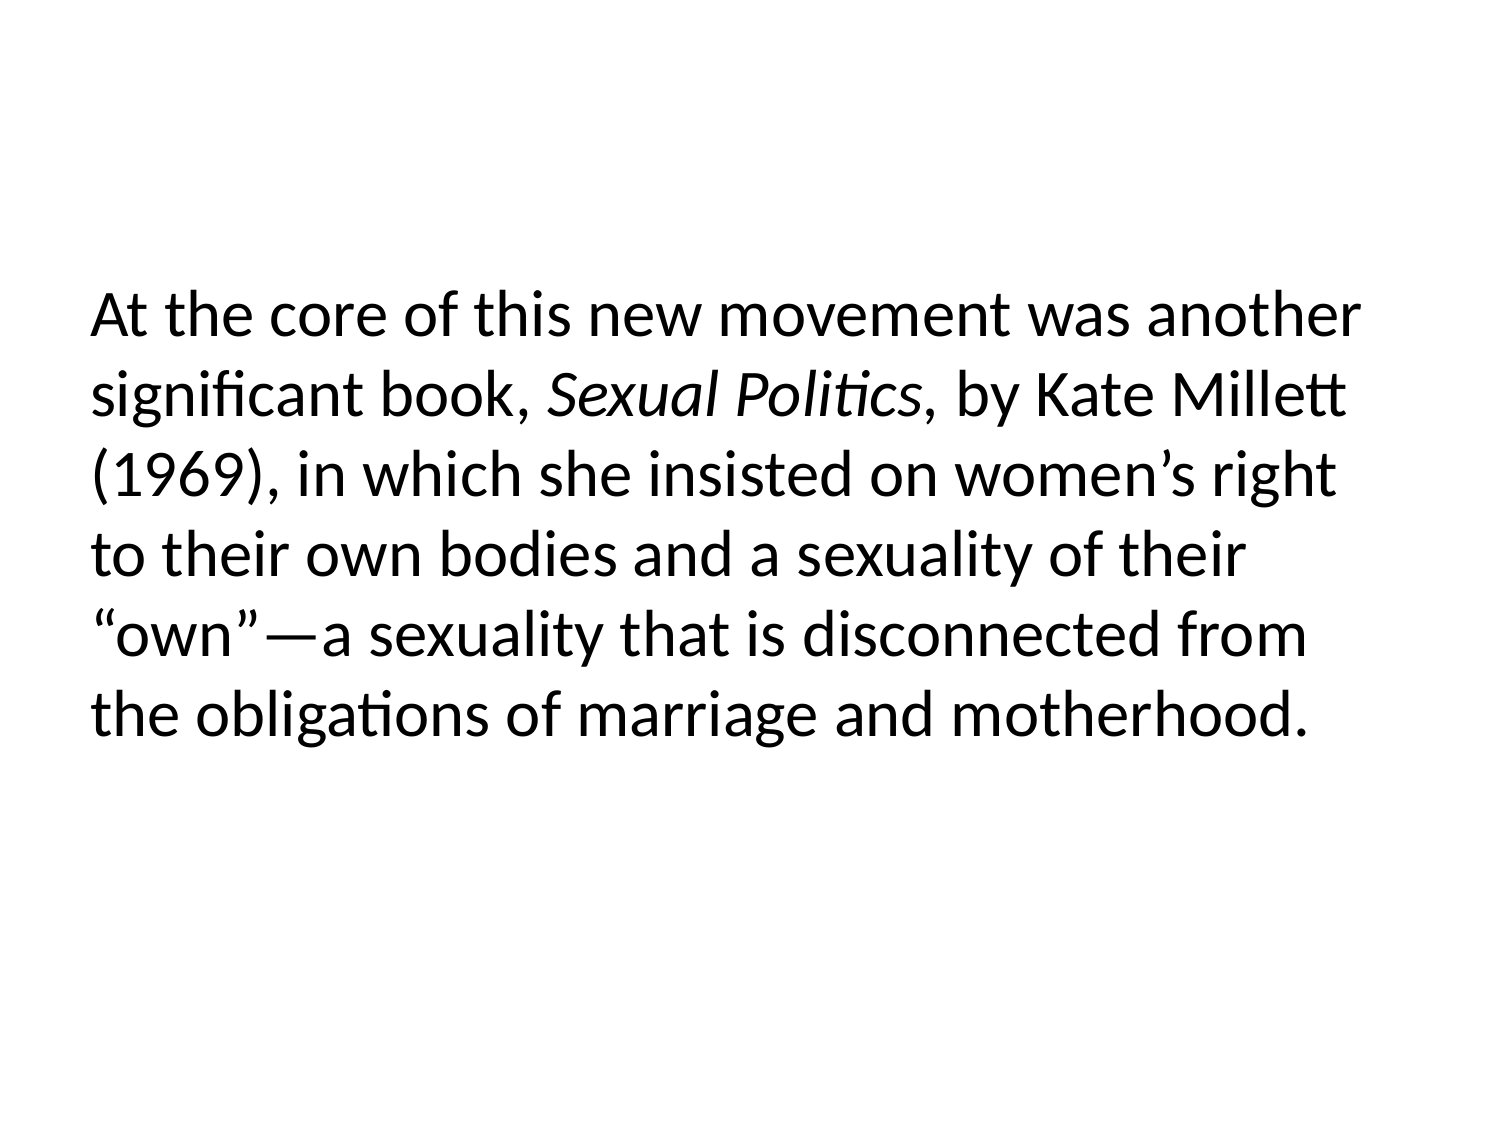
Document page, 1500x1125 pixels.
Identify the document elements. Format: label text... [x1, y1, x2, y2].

list At the core of this new movement was another significant book, Sexual Politics, by Kate Millett (1969), in which she insisted on women’s right to their own bodies and a sexuality of their “own”—a sexuality that is disconnected from the obligations of marriage and motherhood. [75, 262, 1425, 1005]
